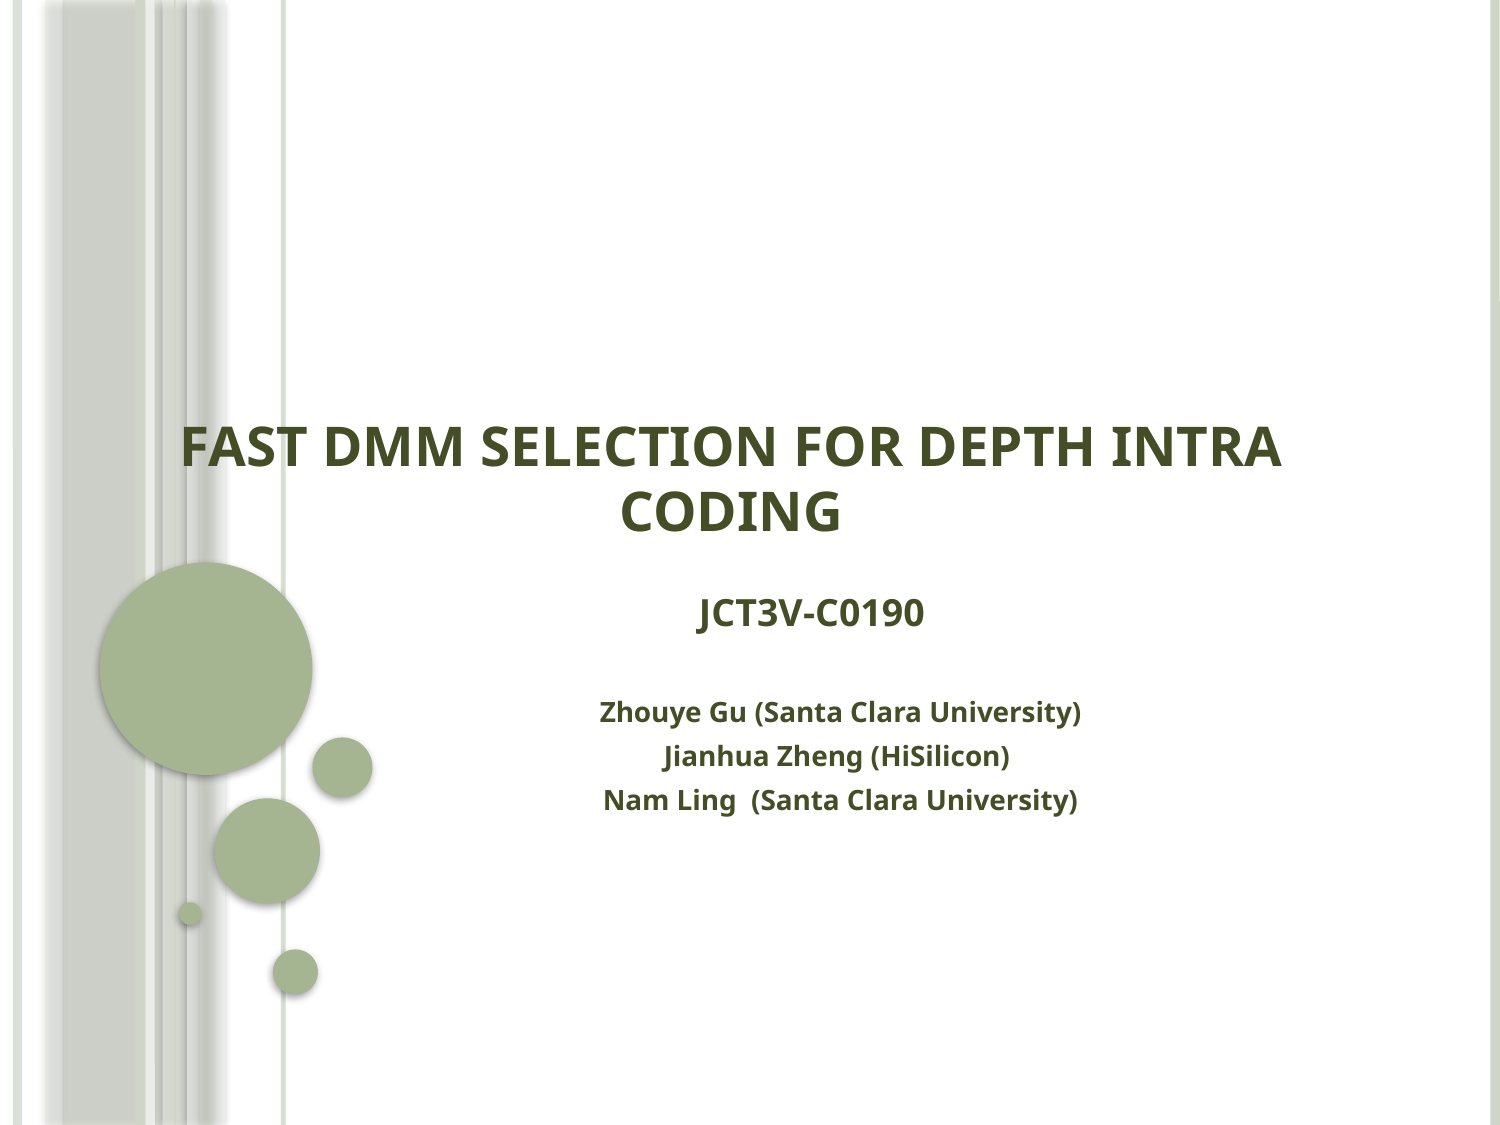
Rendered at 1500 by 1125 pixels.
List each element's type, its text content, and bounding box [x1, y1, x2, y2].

text_box JCT3V-C0190 [684, 581, 997, 663]
subtitle Zhouye Gu (Santa Clara University) Jianhua Zheng (HiSilicon) Nam Ling (Santa Clara University) [426, 687, 1255, 825]
title Fast DMM Selection for Depth Intra Coding [150, 337, 1313, 550]
